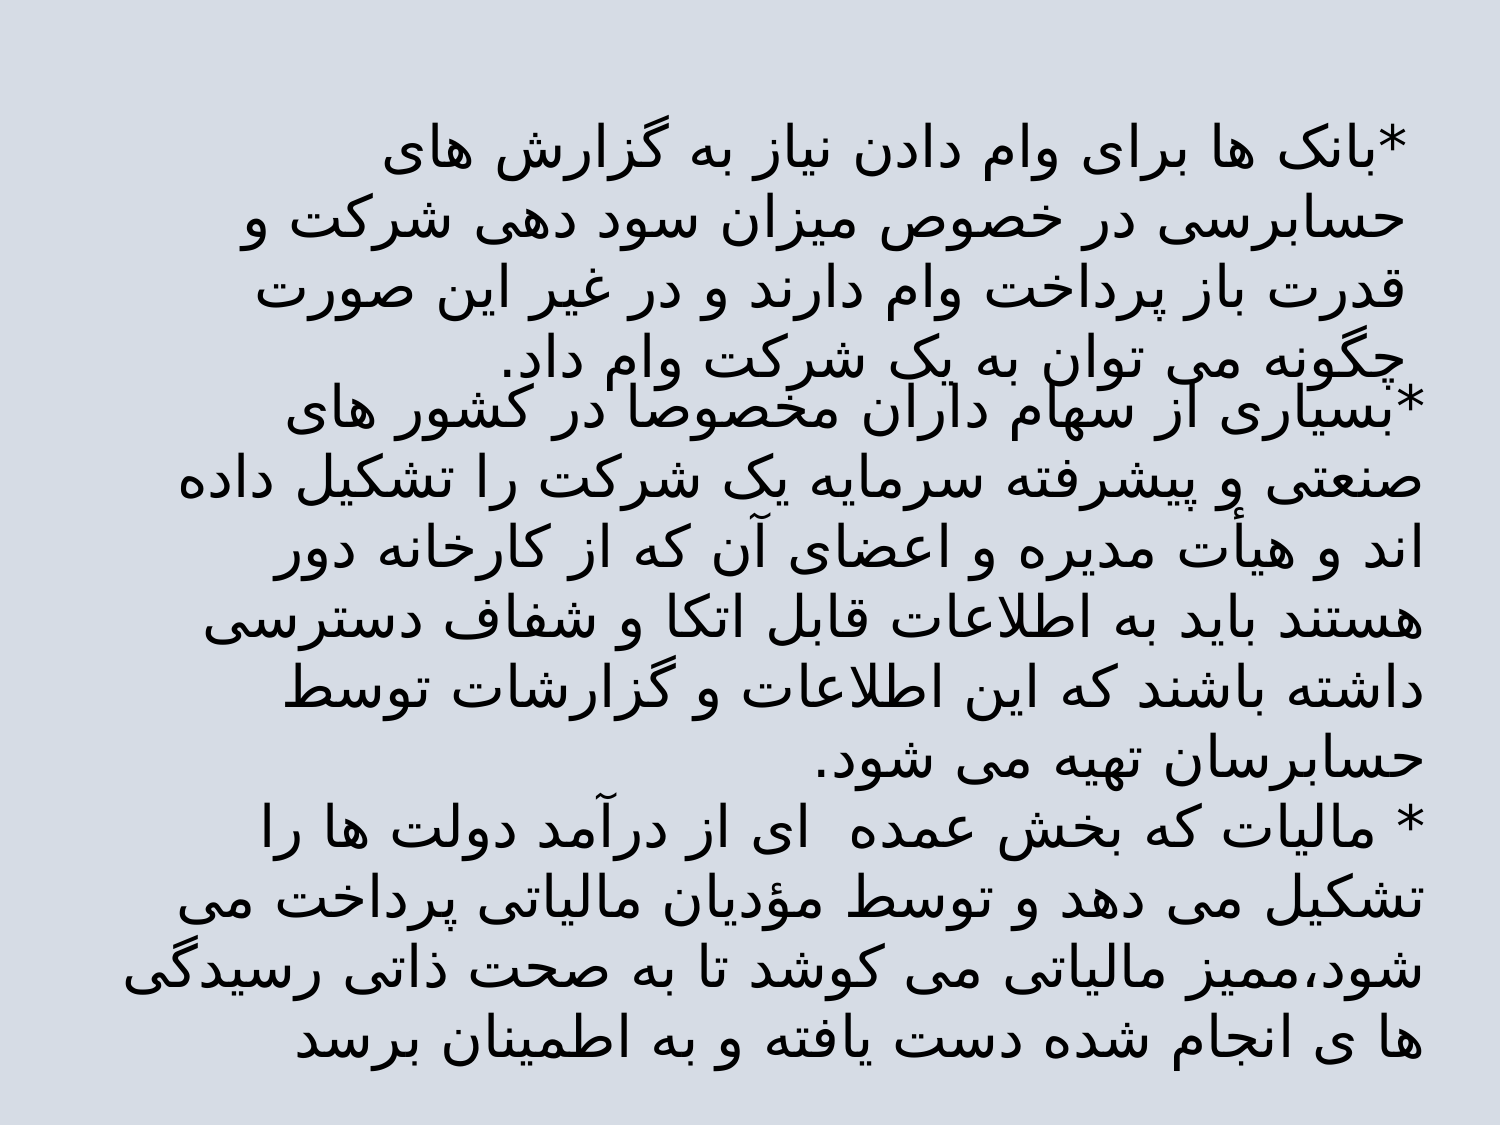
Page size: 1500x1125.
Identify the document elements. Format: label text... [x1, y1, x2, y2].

text_box *بانک ها برای وام دادن نیاز به گزارش های حسابرسی در خصوص میزان سود دهی شرکت و قدرت باز پرداخت وام دارند و در غیر این صورت چگونه می توان به یک شرکت وام داد. [112, 101, 1424, 397]
text_box *بسیاری از سهام داران مخصوصا در کشور های صنعتی و پیشرفته سرمایه یک شرکت را تشکیل داده اند و هیأت مدیره و اعضای آن که از کارخانه دور هستند باید به اطلاعات قابل اتکا و شفاف دسترسی داشته باشند که این اطلاعات و گزارشات توسط حسابرسان تهیه می شود. * مالیات که بخش عمده ای از درآمد دولت ها را تشکیل می دهد و توسط مؤدیان مالیاتی پرداخت می شود،ممیز مالیاتی می کوشد تا به صحت ذاتی رسیدگی ها ی انجام شده دست یافته و به اطمینان برسد [94, 361, 1442, 1077]
